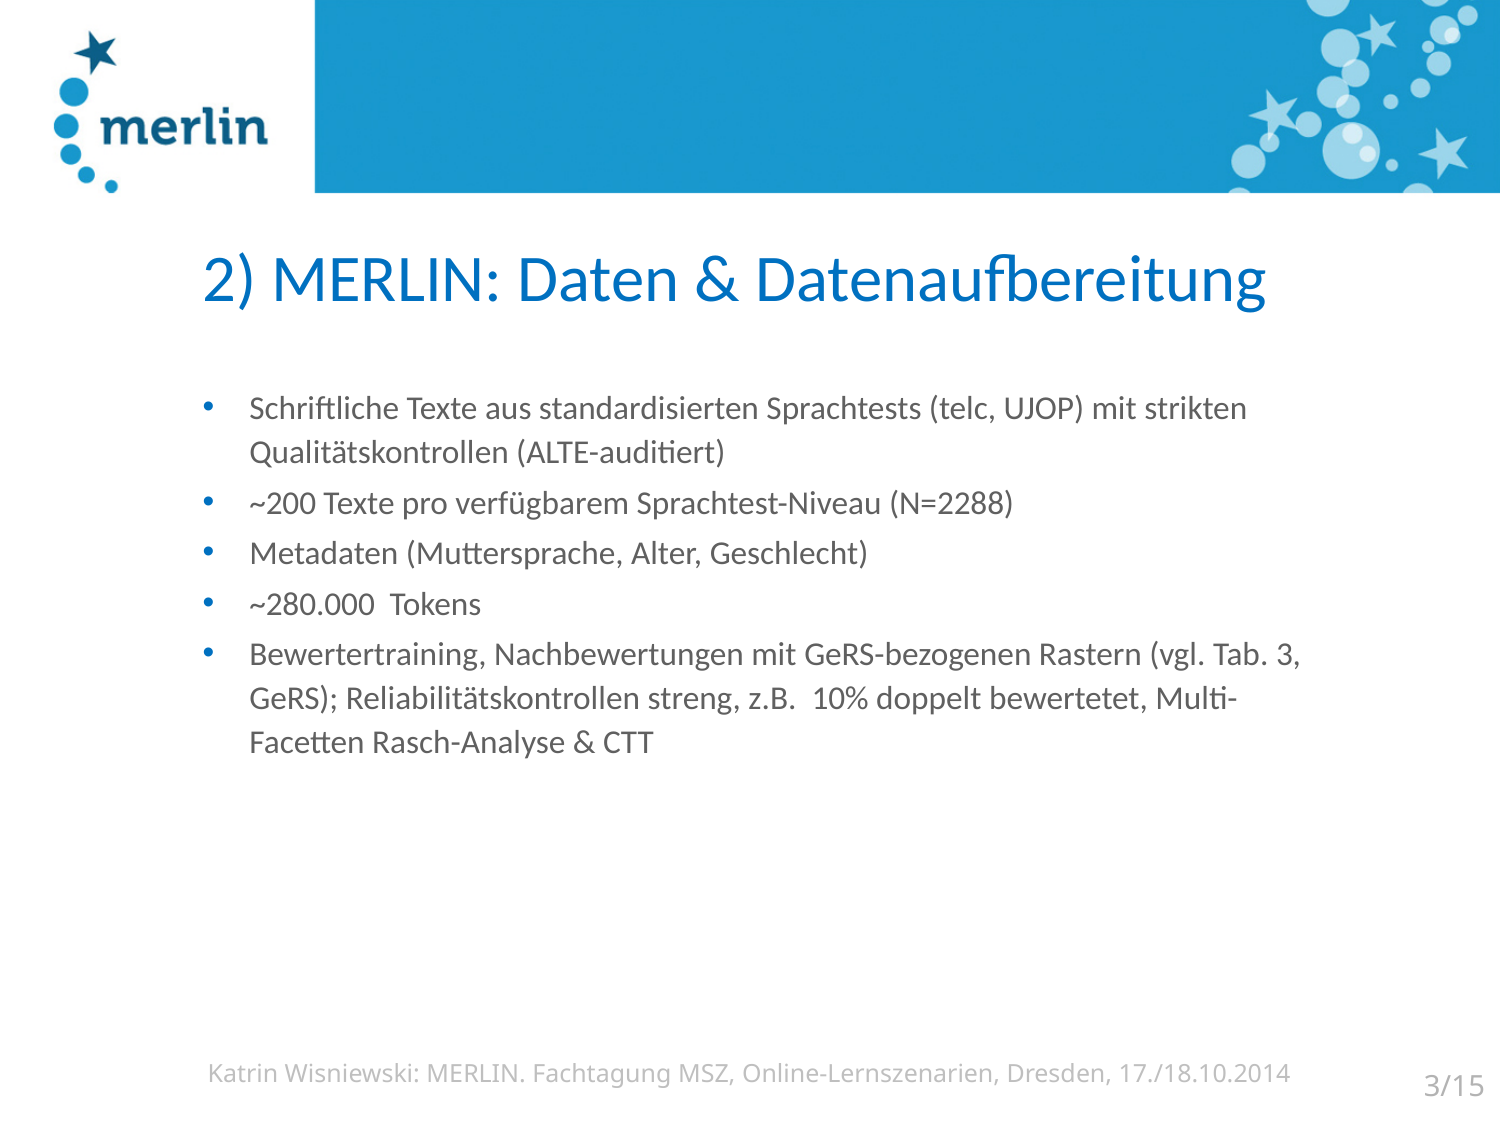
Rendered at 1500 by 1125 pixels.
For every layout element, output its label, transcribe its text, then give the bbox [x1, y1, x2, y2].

picture [0, 0, 1500, 1125]
text_box 3/15 [1374, 1060, 1500, 1123]
list Schriftliche Texte aus standardisierten Sprachtests (telc, UJOP) mit strikten Qualitätskontrollen (ALTE-auditiert) ~200 Texte pro verfügbarem Sprachtest-Niveau (N=2288) Metadaten (Muttersprache, Alter, Geschlecht) ~280.000 Tokens Bewertertraining, Nachbewertungen mit GeRS-bezogenen Rastern (vgl. Tab. 3, GeRS); Reliabilitätskontrollen streng, z.B. 10% doppelt bewertetet, Multi-Facetten Rasch-Analyse & CTT [187, 375, 1363, 1013]
title 2) MERLIN: Daten & Datenaufbereitung [187, 200, 1400, 350]
